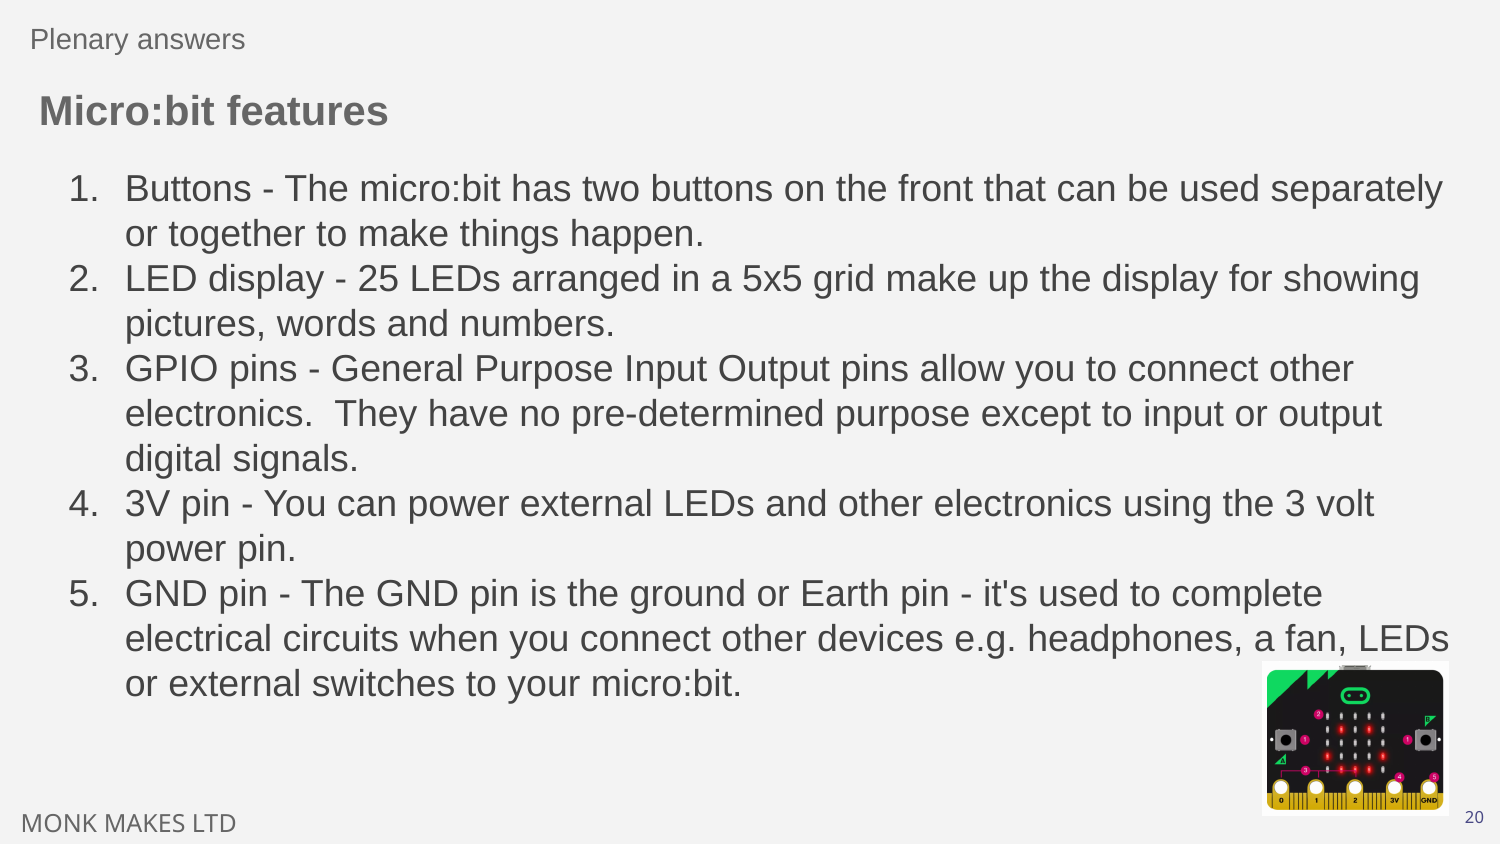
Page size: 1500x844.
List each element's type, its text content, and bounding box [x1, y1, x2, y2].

picture [1261, 661, 1450, 816]
slide_number ‹#› [1448, 792, 1500, 844]
subtitle Plenary answers [14, 0, 1500, 52]
title Micro:bit features [23, 52, 1422, 167]
text_box Buttons - The micro:bit has two buttons on the front that can be used separately or together to make things happen. LED display - 25 LEDs arranged in a 5x5 grid make up the display for showing pictures, words and numbers. GPIO pins - General Purpose Input Output pins allow you to connect other electronics. They have no pre-determined purpose except to input or output digital signals. 3V pin - You can power external LEDs and other electronics using the 3 volt power pin. GND pin - The GND pin is the ground or Earth pin - it's used to complete electrical circuits when you connect other devices e.g. headphones, a fan, LEDs or external switches to your micro:bit. [34, 148, 1466, 737]
